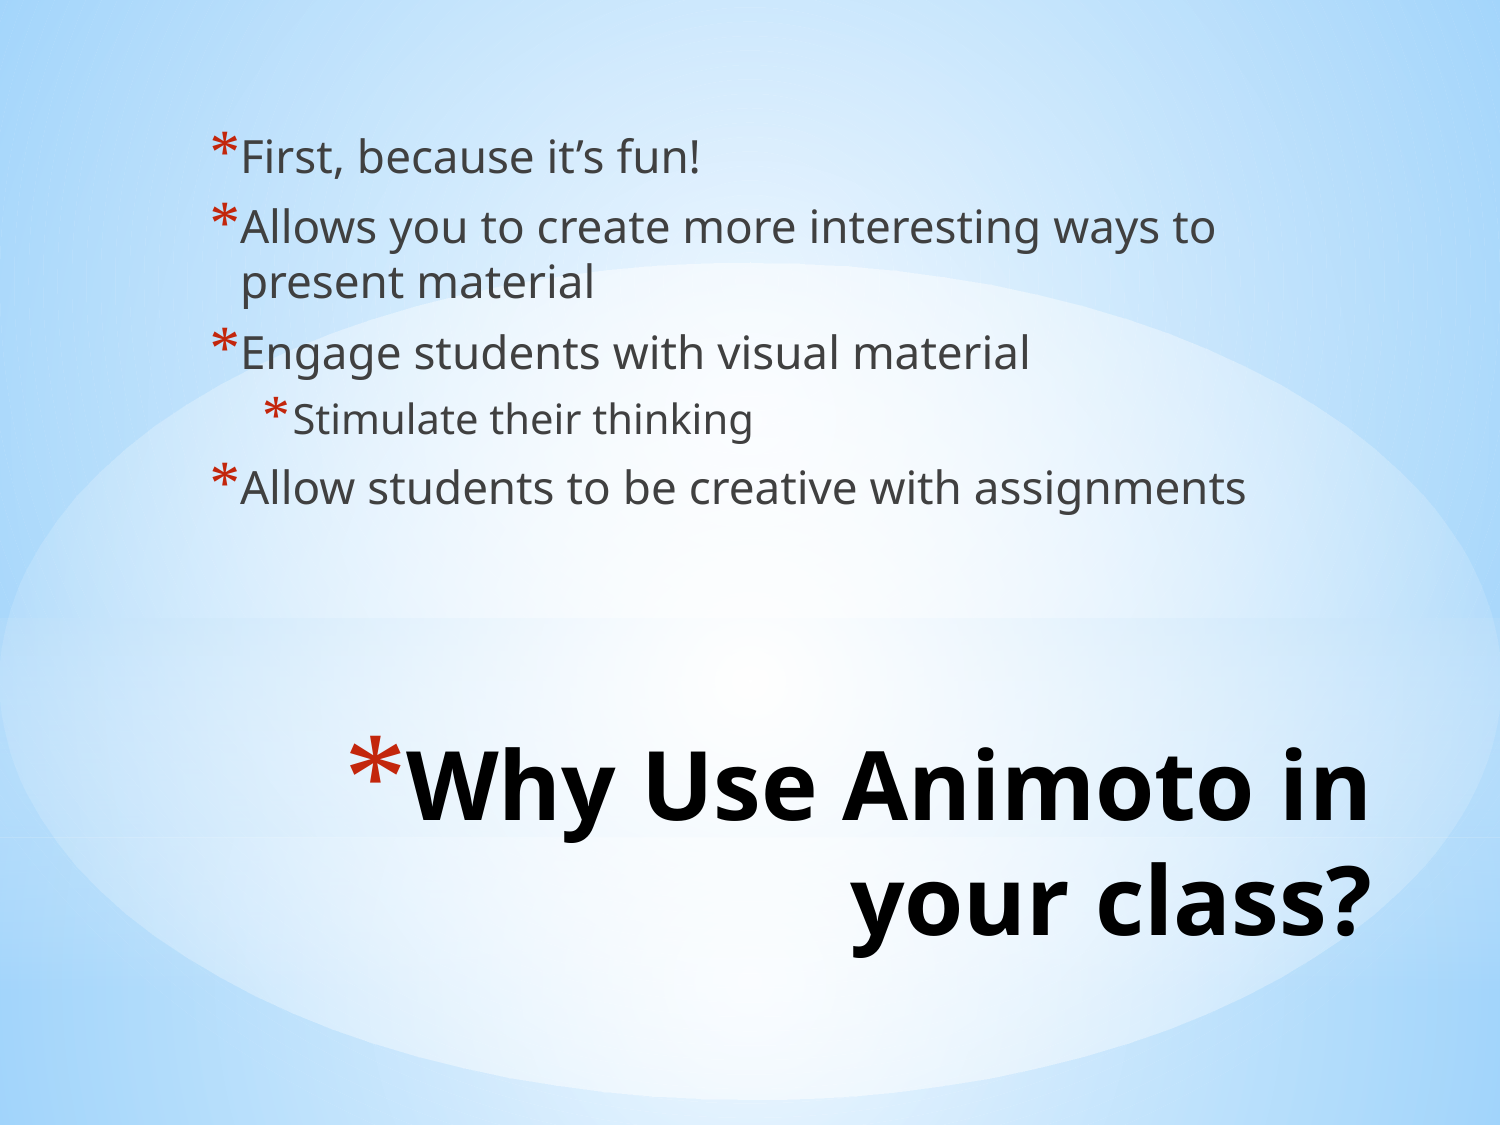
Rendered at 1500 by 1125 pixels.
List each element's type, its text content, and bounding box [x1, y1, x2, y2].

title Why Use Animoto in your class? [125, 717, 1388, 975]
list First, because it’s fun! Allows you to create more interesting ways to present material Engage students with visual material Stimulate their thinking Allow students to be creative with assignments [187, 120, 1375, 700]
